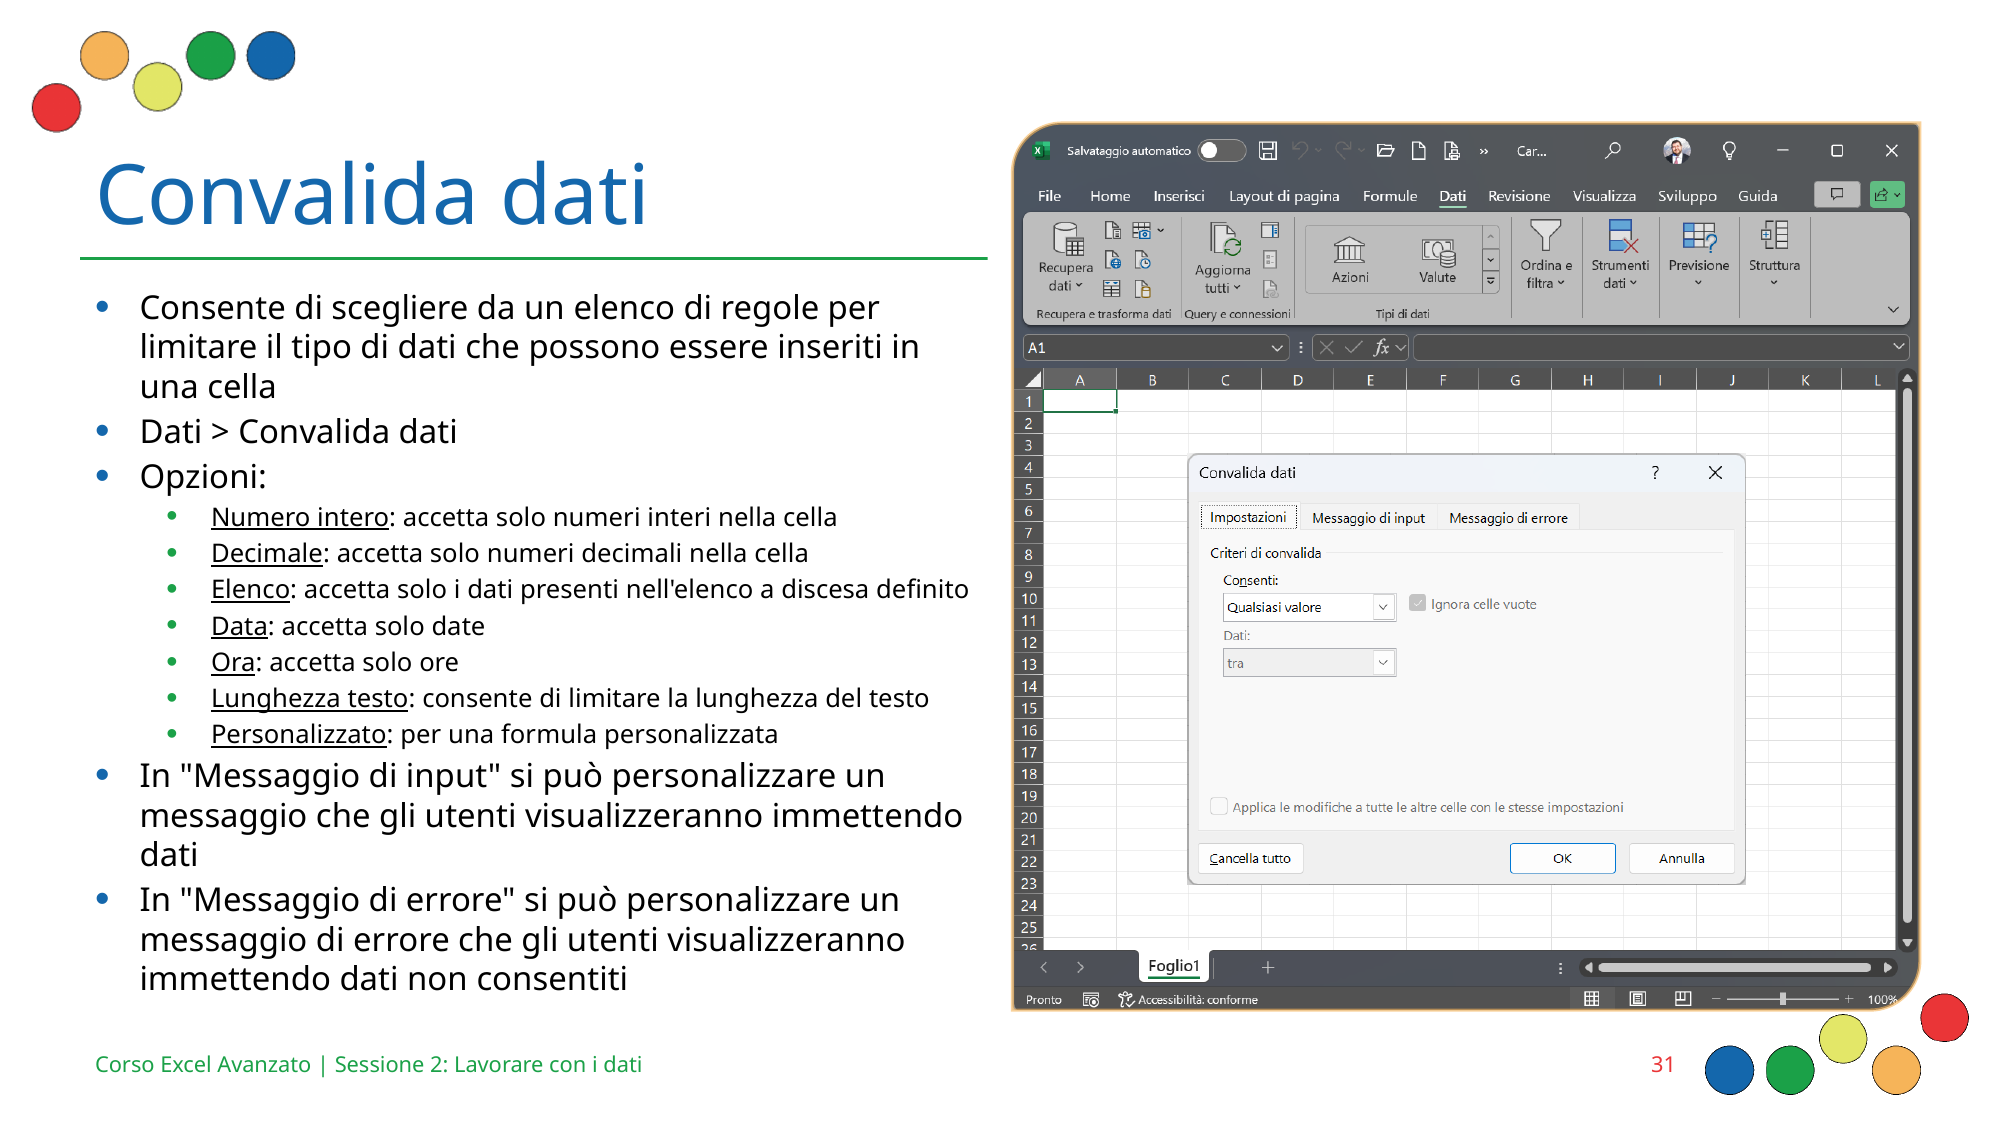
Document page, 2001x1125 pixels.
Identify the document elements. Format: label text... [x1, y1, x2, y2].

picture [29, 30, 295, 135]
list Consente di scegliere da un elenco di regole per limitare il tipo di dati che possono essere inseriti in una cella Dati > Convalida dati Opzioni: Numero intero: accetta solo numeri interi nella cella Decimale: accetta solo numeri decimali nella cella Elenco: accetta solo i dati presenti nell'elenco a discesa definito Data: accetta solo date Ora: accetta solo ore Lunghezza testo: consente di limitare la lunghezza del testo Personalizzato: per una formula personalizzata In "Messaggio di input" si può personalizzare un messaggio che gli utenti visualizzeranno immettendo dati In "Messaggio di errore" si può personalizzare un messaggio di errore che gli utenti visualizzeranno immettendo dati non consentiti [80, 278, 988, 1011]
picture [1012, 122, 1971, 1096]
footer Corso Excel Avanzato | Sessione 2: Lavorare con i dati [80, 1035, 1571, 1096]
slide_number 31 [1583, 1035, 1692, 1096]
title Convalida dati [80, 123, 988, 259]
